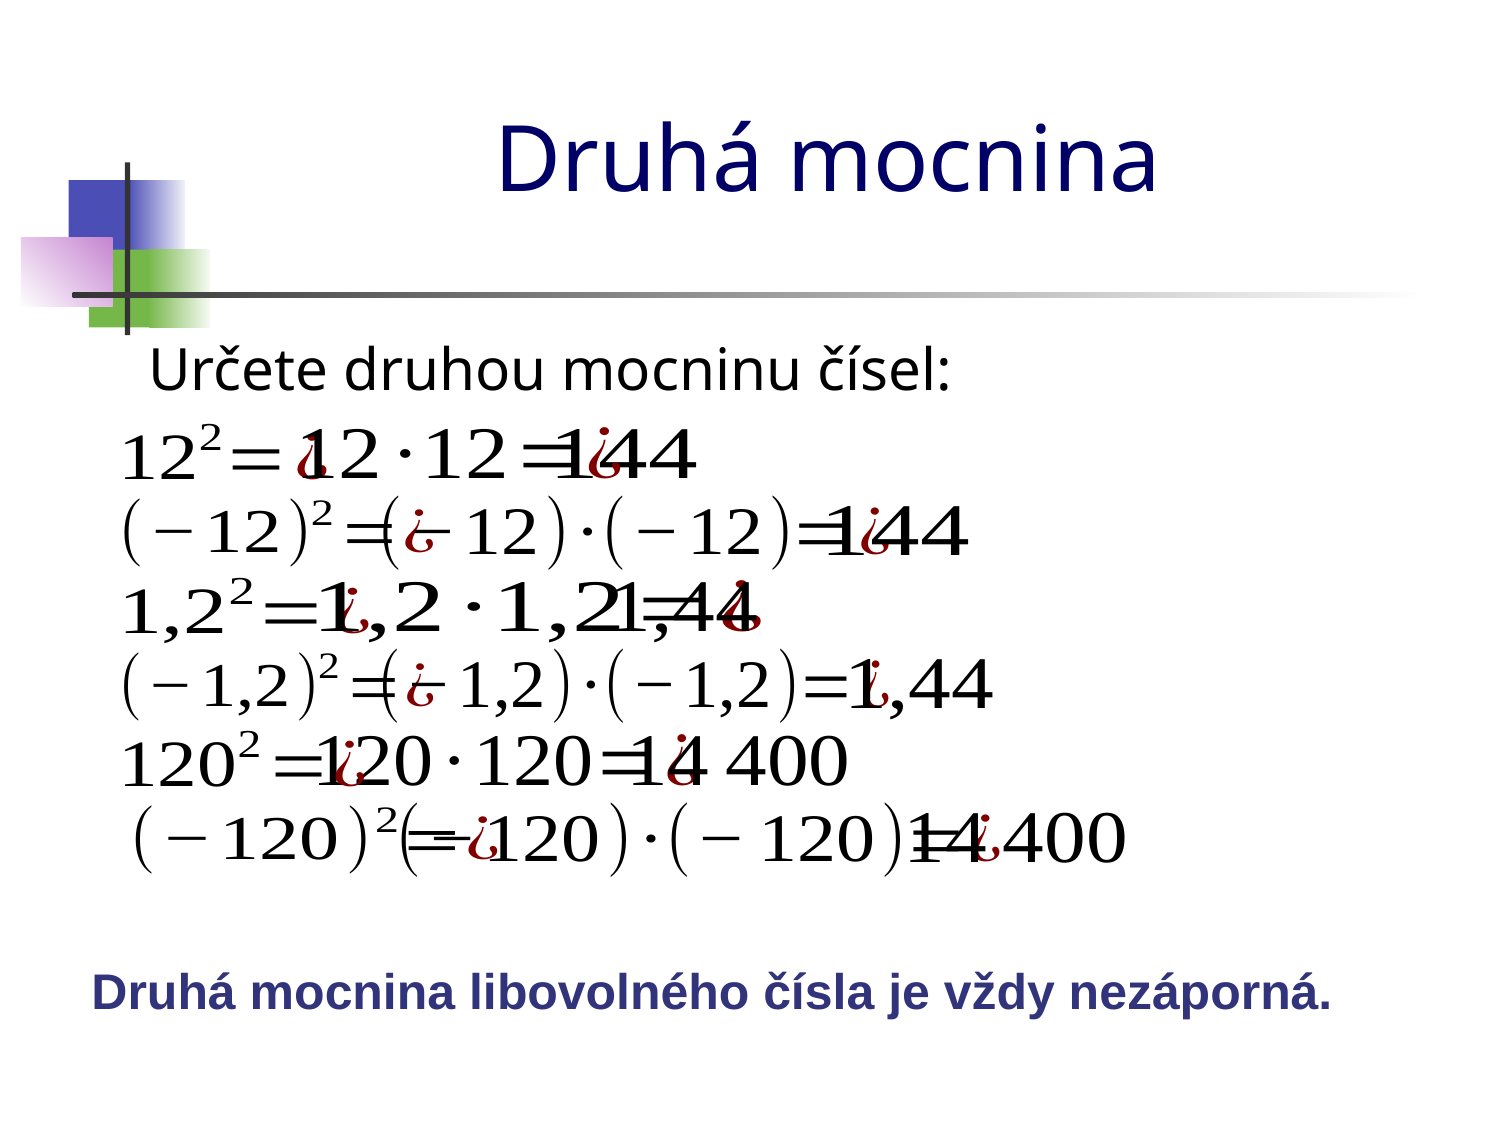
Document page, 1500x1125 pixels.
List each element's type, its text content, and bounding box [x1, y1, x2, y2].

list Určete druhou mocninu čísel: [117, 324, 1028, 408]
text_box Druhá mocnina libovolného čísla je vždy nezáporná. [76, 952, 1447, 1027]
title Druhá mocnina [188, 34, 1468, 276]
